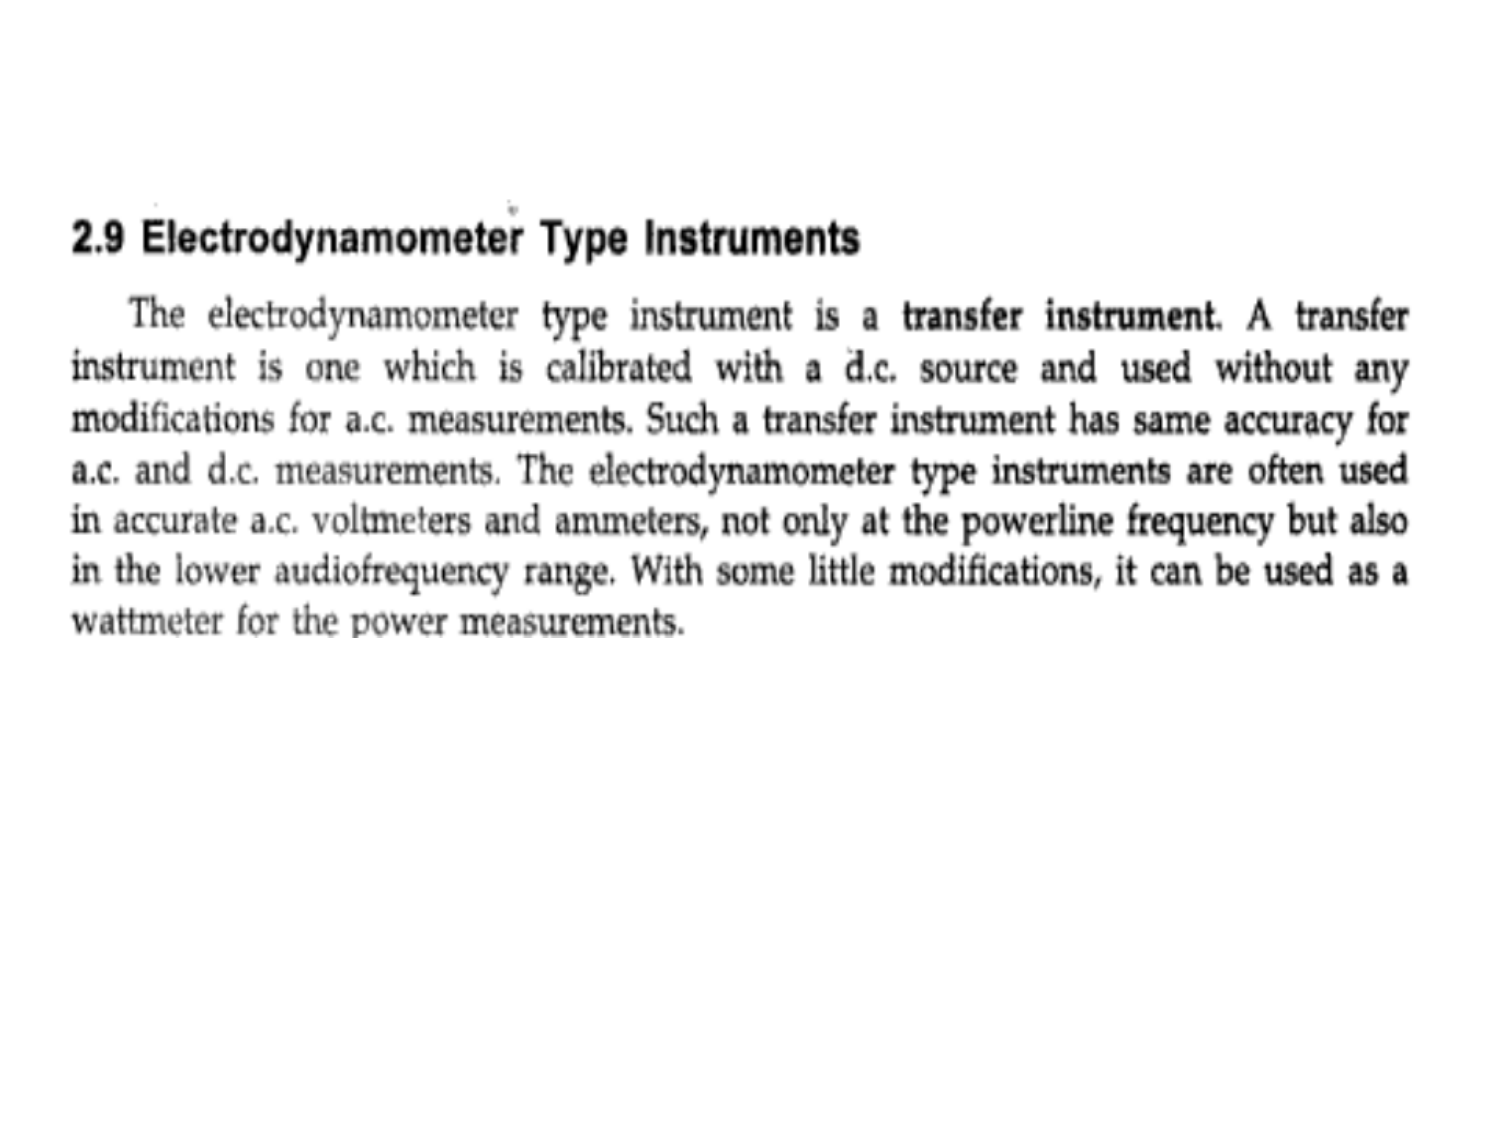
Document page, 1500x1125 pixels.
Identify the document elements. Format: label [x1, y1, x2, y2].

list [62, 199, 1413, 638]
